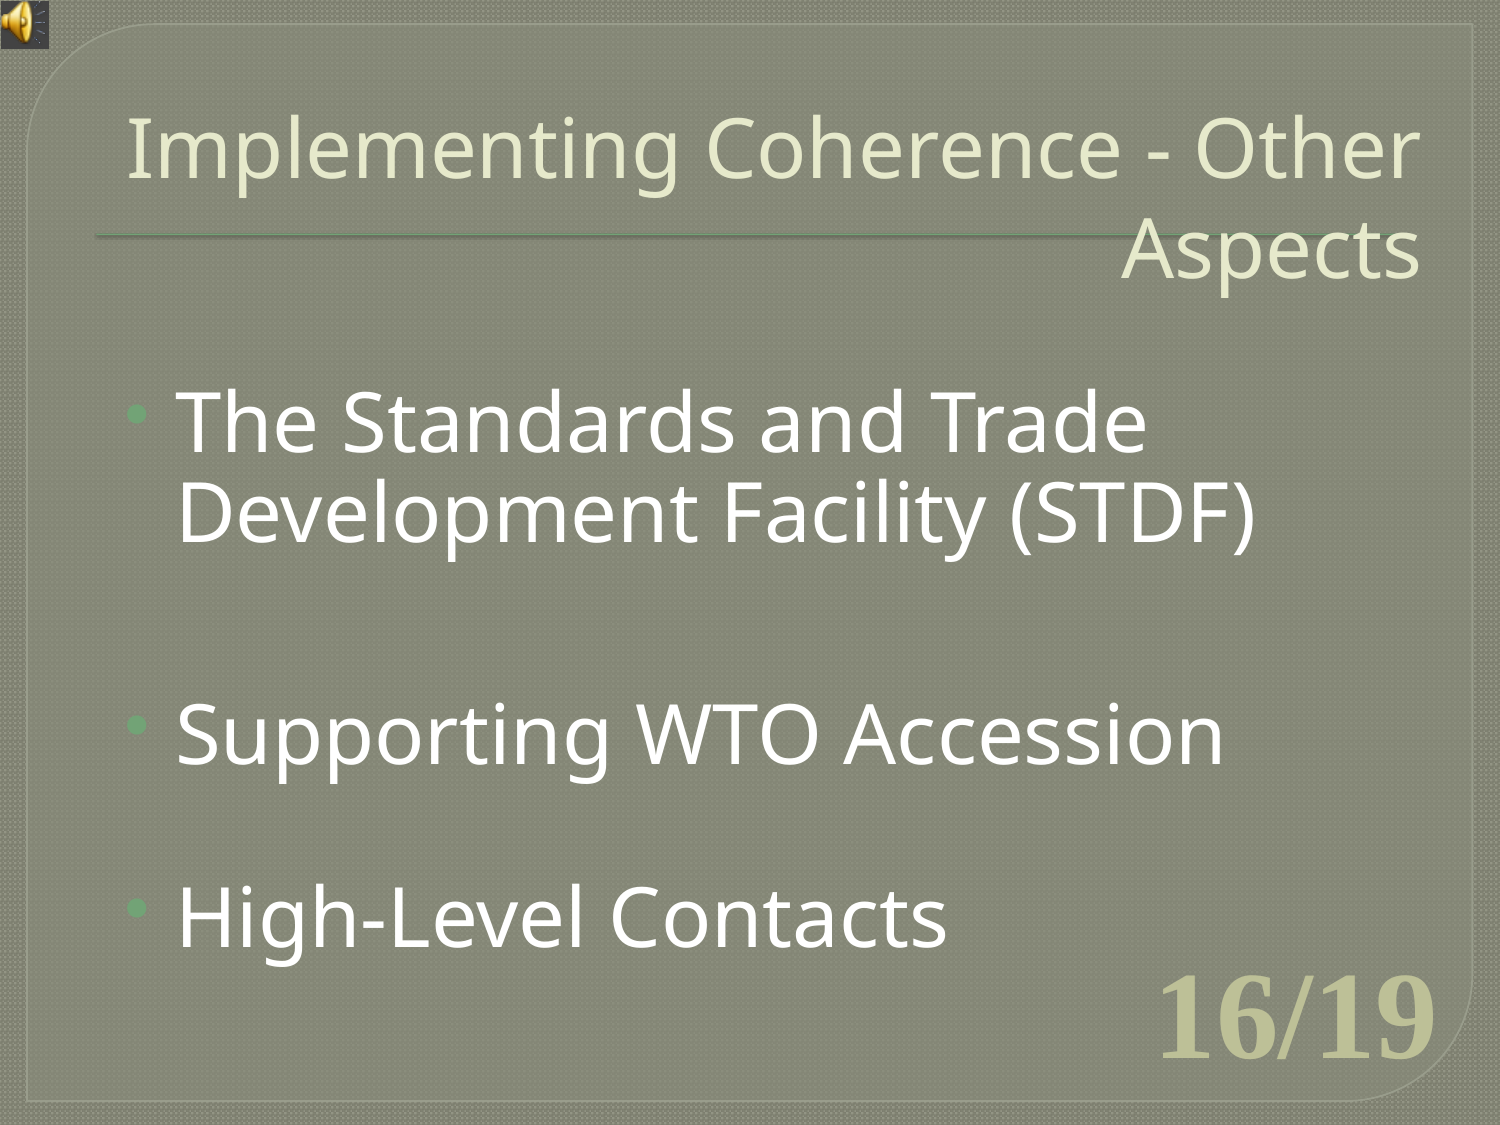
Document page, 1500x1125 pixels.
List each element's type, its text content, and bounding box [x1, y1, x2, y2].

picture [0, 0, 51, 51]
title Implementing Coherence - Other Aspects [75, 87, 1438, 303]
list The Standards and Trade Development Facility (STDF) Supporting WTO Accession High-Level Contacts [112, 373, 1388, 1000]
text_box 16/19 [902, 937, 1454, 1095]
